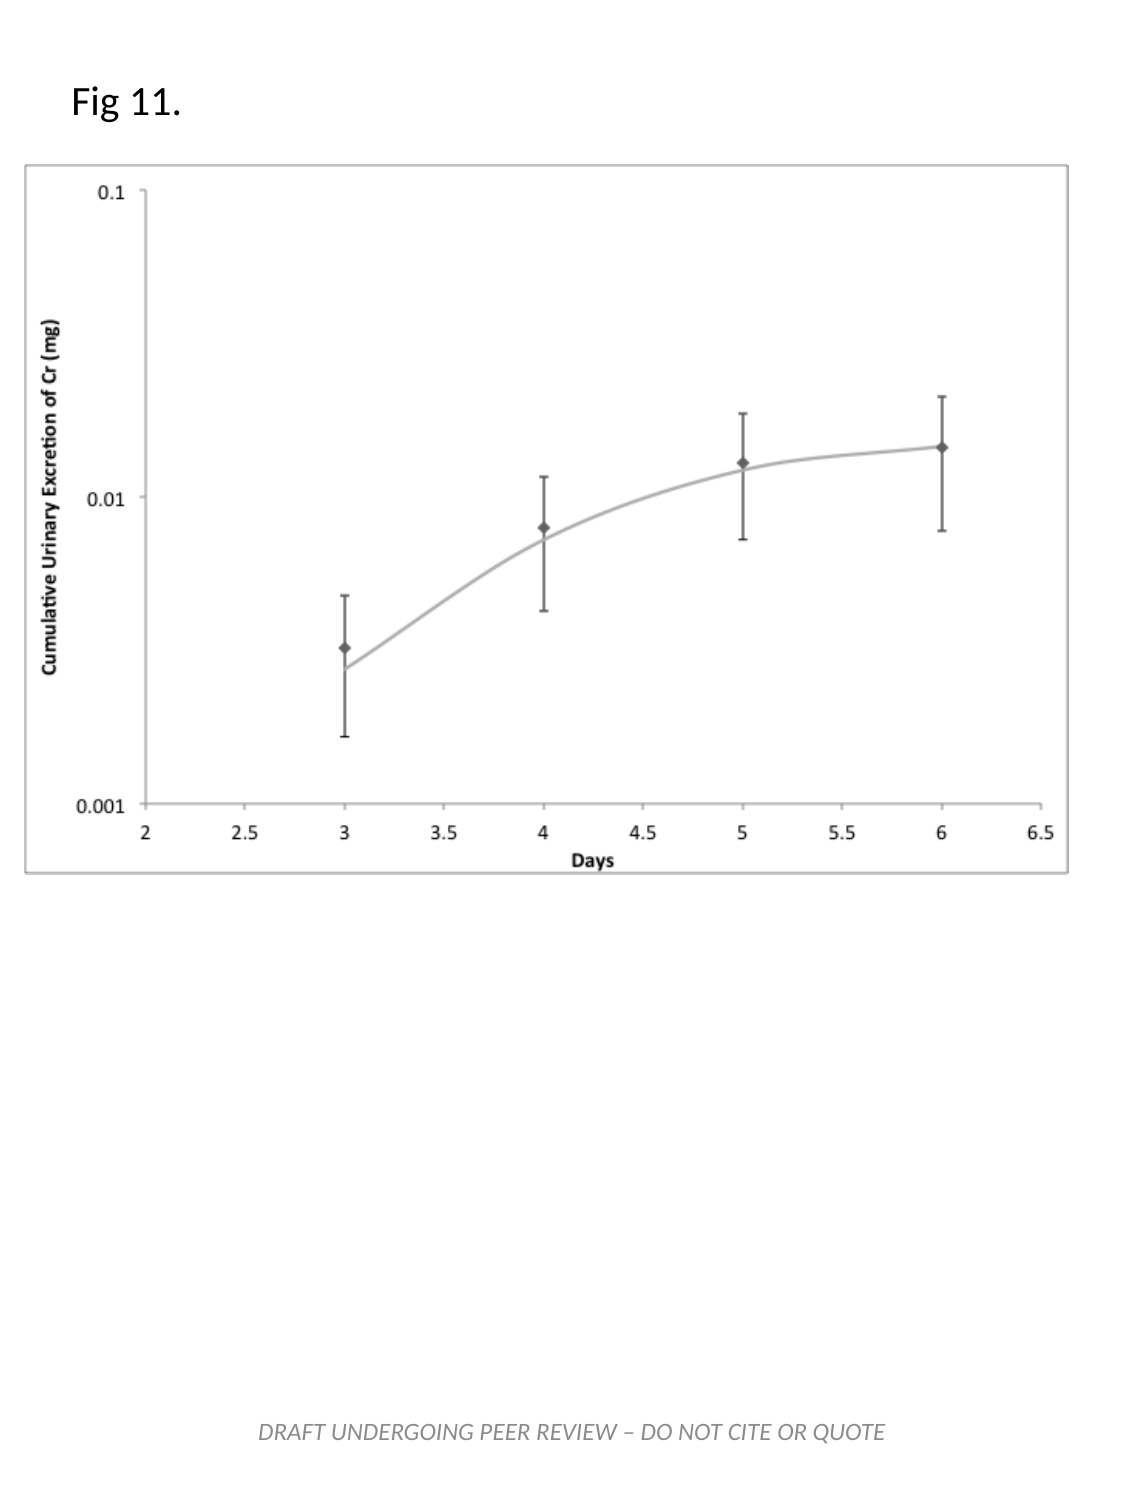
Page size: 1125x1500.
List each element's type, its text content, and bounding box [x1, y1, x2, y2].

footer DRAFT UNDERGOING PEER REVIEW – DO NOT CITE OR QUOTE [205, 1390, 939, 1471]
title Fig 11. [56, 60, 1069, 138]
picture [24, 163, 1069, 876]
